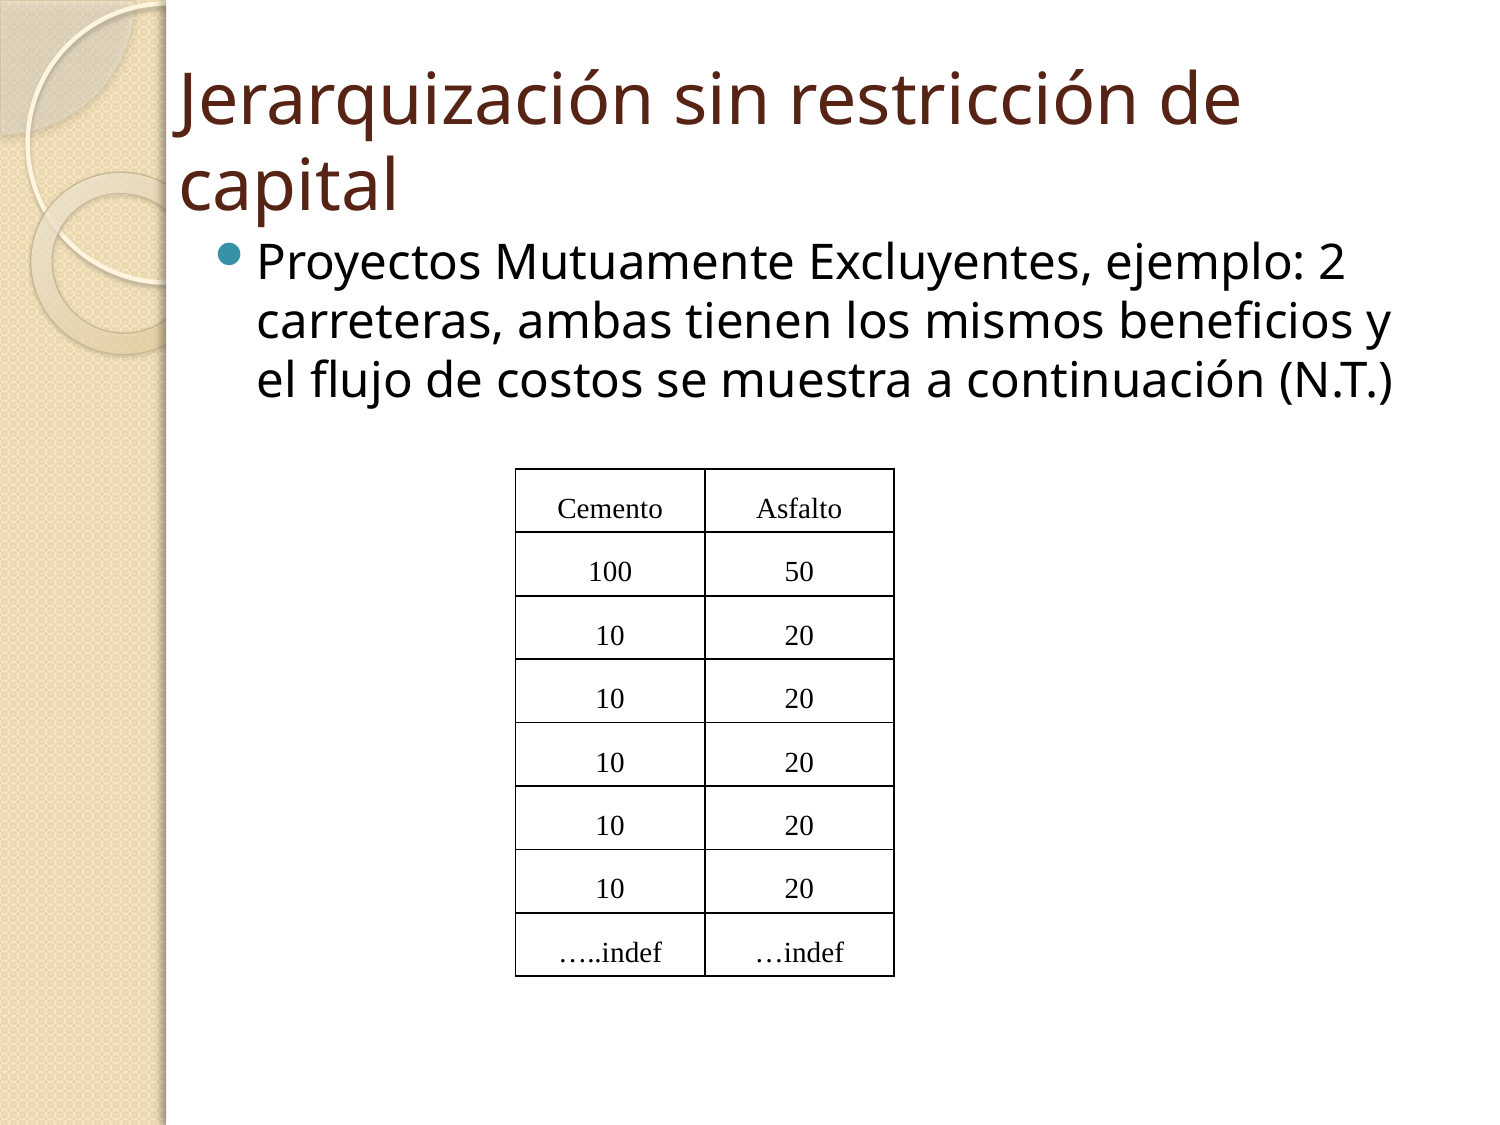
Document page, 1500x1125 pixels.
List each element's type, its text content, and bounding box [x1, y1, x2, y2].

table_cell 10 [516, 787, 704, 849]
table_cell 50 [706, 533, 893, 595]
table_cell …indef [706, 914, 893, 975]
table_cell 10 [516, 660, 704, 722]
title Jerarquización sin restricción de capital [164, 45, 1466, 233]
table_cell 20 [706, 787, 893, 849]
table_cell 10 [516, 597, 704, 658]
table_cell 20 [706, 723, 893, 785]
table_cell 10 [516, 850, 704, 912]
table_cell 20 [706, 597, 893, 658]
table_cell 100 [516, 533, 704, 595]
table_cell 20 [706, 850, 893, 912]
table_header Asfalto [706, 470, 893, 531]
text_box Proyectos Mutuamente Excluyentes, ejemplo: 2 carreteras, ambas tienen los mismos beneficios y el flujo de costos se muestra a continuación (N.T.) [187, 222, 1433, 457]
table_cell 10 [516, 723, 704, 785]
table_cell …..indef [516, 914, 704, 975]
table_cell 20 [706, 660, 893, 722]
table_header Cemento [516, 470, 704, 531]
